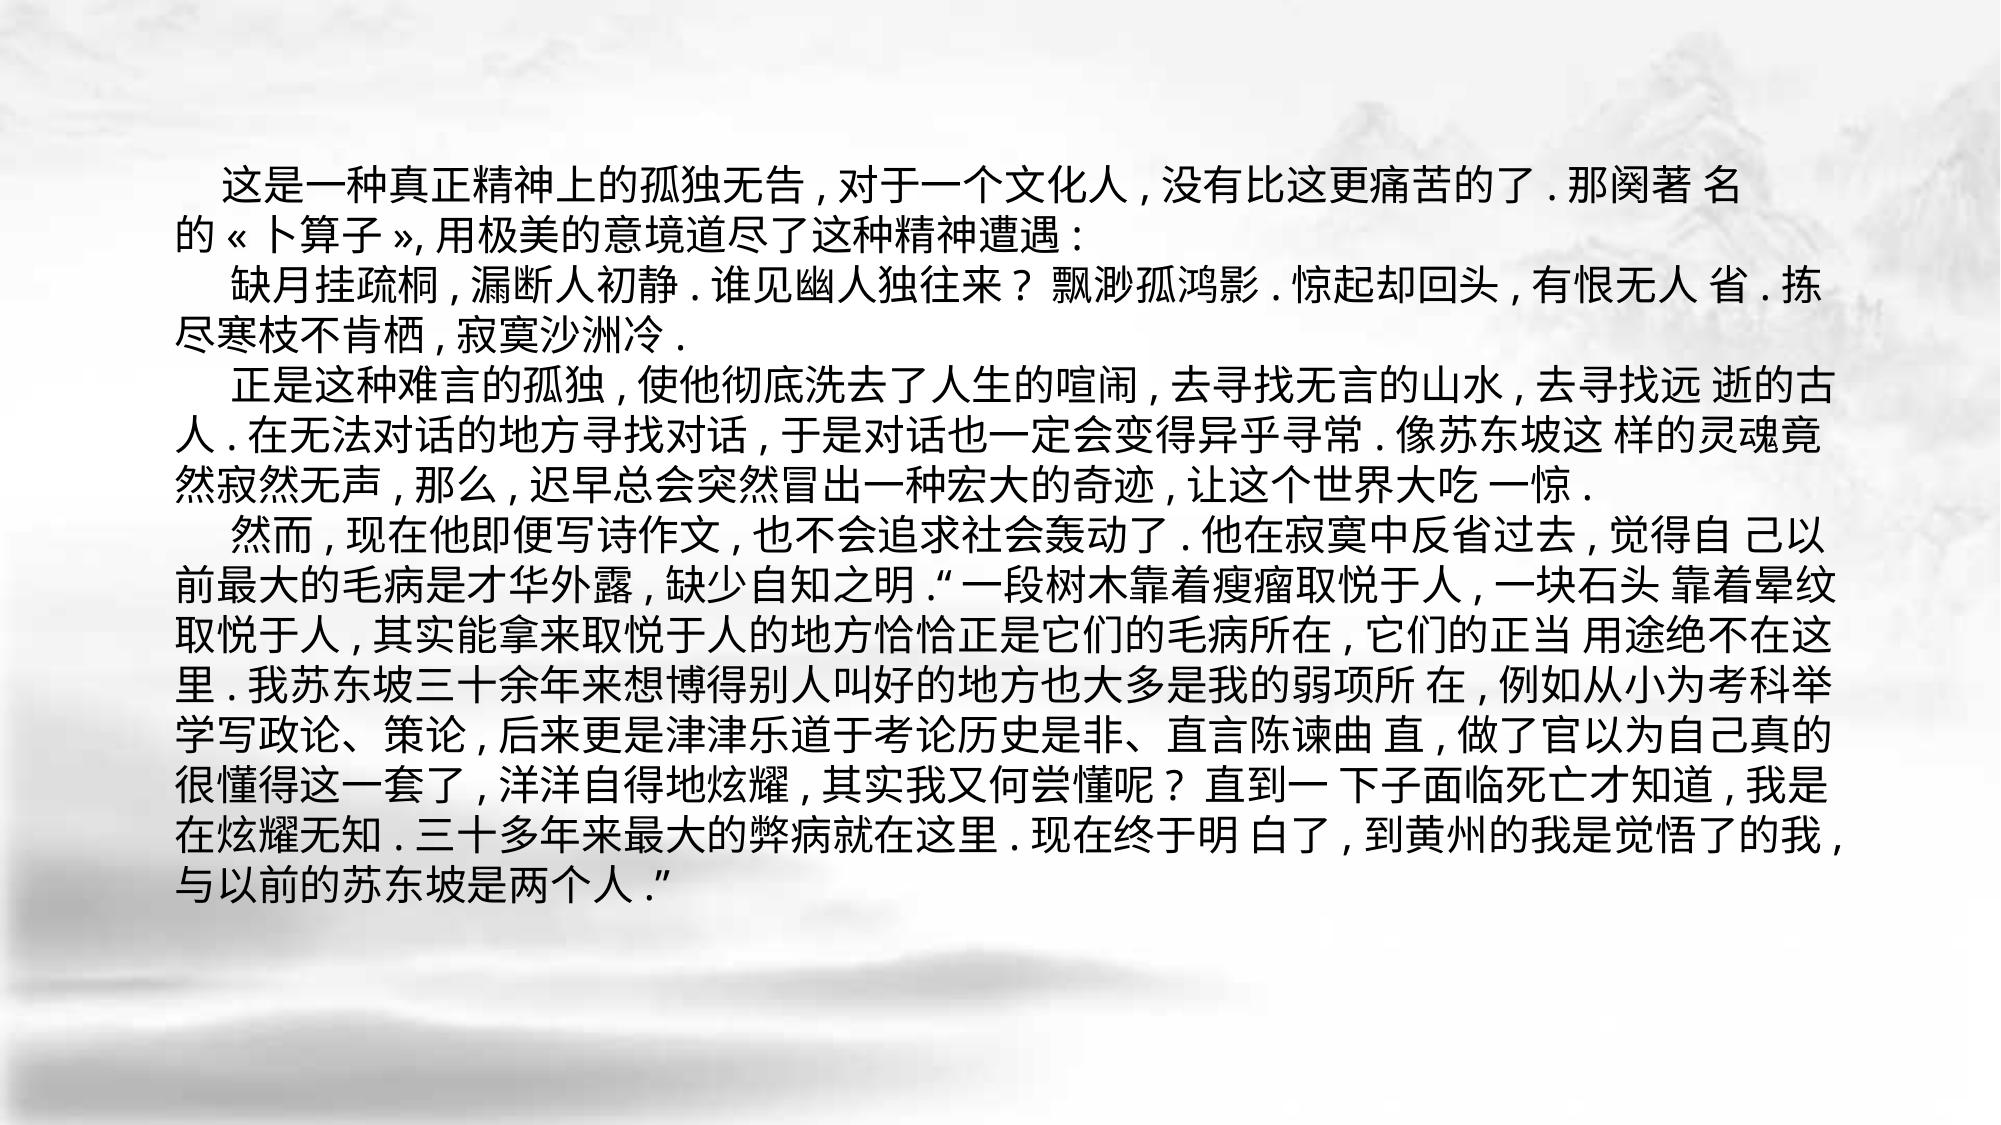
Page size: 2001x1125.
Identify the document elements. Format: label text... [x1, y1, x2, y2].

text_box 这是一种真正精神上的孤独无告,对于一个文化人,没有比这更痛苦的了.那阕著 名的«卜算子»,用极美的意境道尽了这种精神遭遇: 缺月挂疏桐,漏断人初静.谁见幽人独往来? 飘渺孤鸿影.惊起却回头,有恨无人 省.拣尽寒枝不肯栖,寂寞沙洲冷. 正是这种难言的孤独,使他彻底洗去了人生的喧闹,去寻找无言的山水,去寻找远 逝的古人.在无法对话的地方寻找对话,于是对话也一定会变得异乎寻常.像苏东坡这 样的灵魂竟然寂然无声,那么,迟早总会突然冒出一种宏大的奇迹,让这个世界大吃 一惊. 然而,现在他即便写诗作文,也不会追求社会轰动了.他在寂寞中反省过去,觉得自 己以前最大的毛病是才华外露,缺少自知之明.“一段树木靠着瘦瘤取悦于人,一块石头 靠着晕纹取悦于人,其实能拿来取悦于人的地方恰恰正是它们的毛病所在,它们的正当 用途绝不在这里.我苏东坡三十余年来想博得别人叫好的地方也大多是我的弱项所 在,例如从小为考科举学写政论、策论,后来更是津津乐道于考论历史是非、直言陈谏曲 直,做了官以为自己真的很懂得这一套了,洋洋自得地炫耀,其实我又何尝懂呢? 直到一 下子面临死亡才知道,我是在炫耀无知.三十多年来最大的弊病就在这里.现在终于明 白了,到黄州的我是觉悟了的我,与以前的苏东坡是两个人.” [159, 151, 1855, 917]
picture [0, 0, 2001, 1125]
